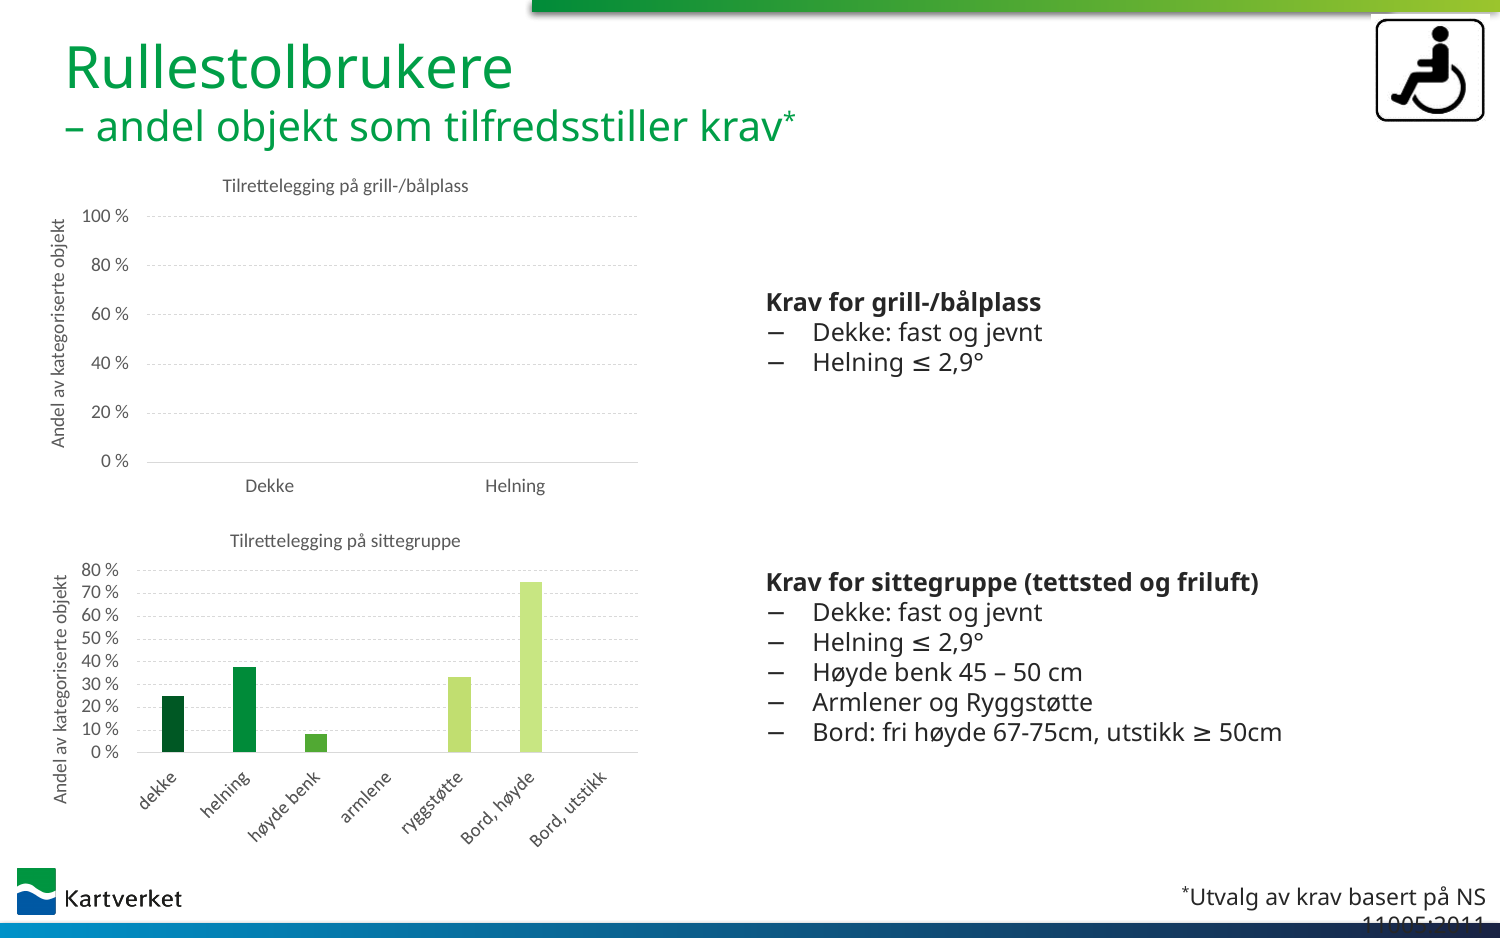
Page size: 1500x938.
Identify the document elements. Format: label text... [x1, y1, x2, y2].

picture [41, 166, 650, 505]
text_box Rullestolbrukere – andel objekt som tilfredsstiller krav* [49, 14, 1431, 158]
text_box Krav for sittegruppe (tettsted og friluft) Dekke: fast og jevnt Helning ≤ 2,9° Høyde benk 45 – 50 cm Armlener og Ryggstøtte Bord: fri høyde 67-75cm, utstikk ≥ 50cm [750, 559, 1500, 754]
picture [41, 520, 650, 859]
text_box Krav for grill-/bålplass Dekke: fast og jevnt Helning ≤ 2,9° [750, 279, 1452, 384]
text_box *Utvalg av krav basert på NS 11005:2011 [1068, 873, 1500, 938]
picture [1371, 13, 1491, 127]
